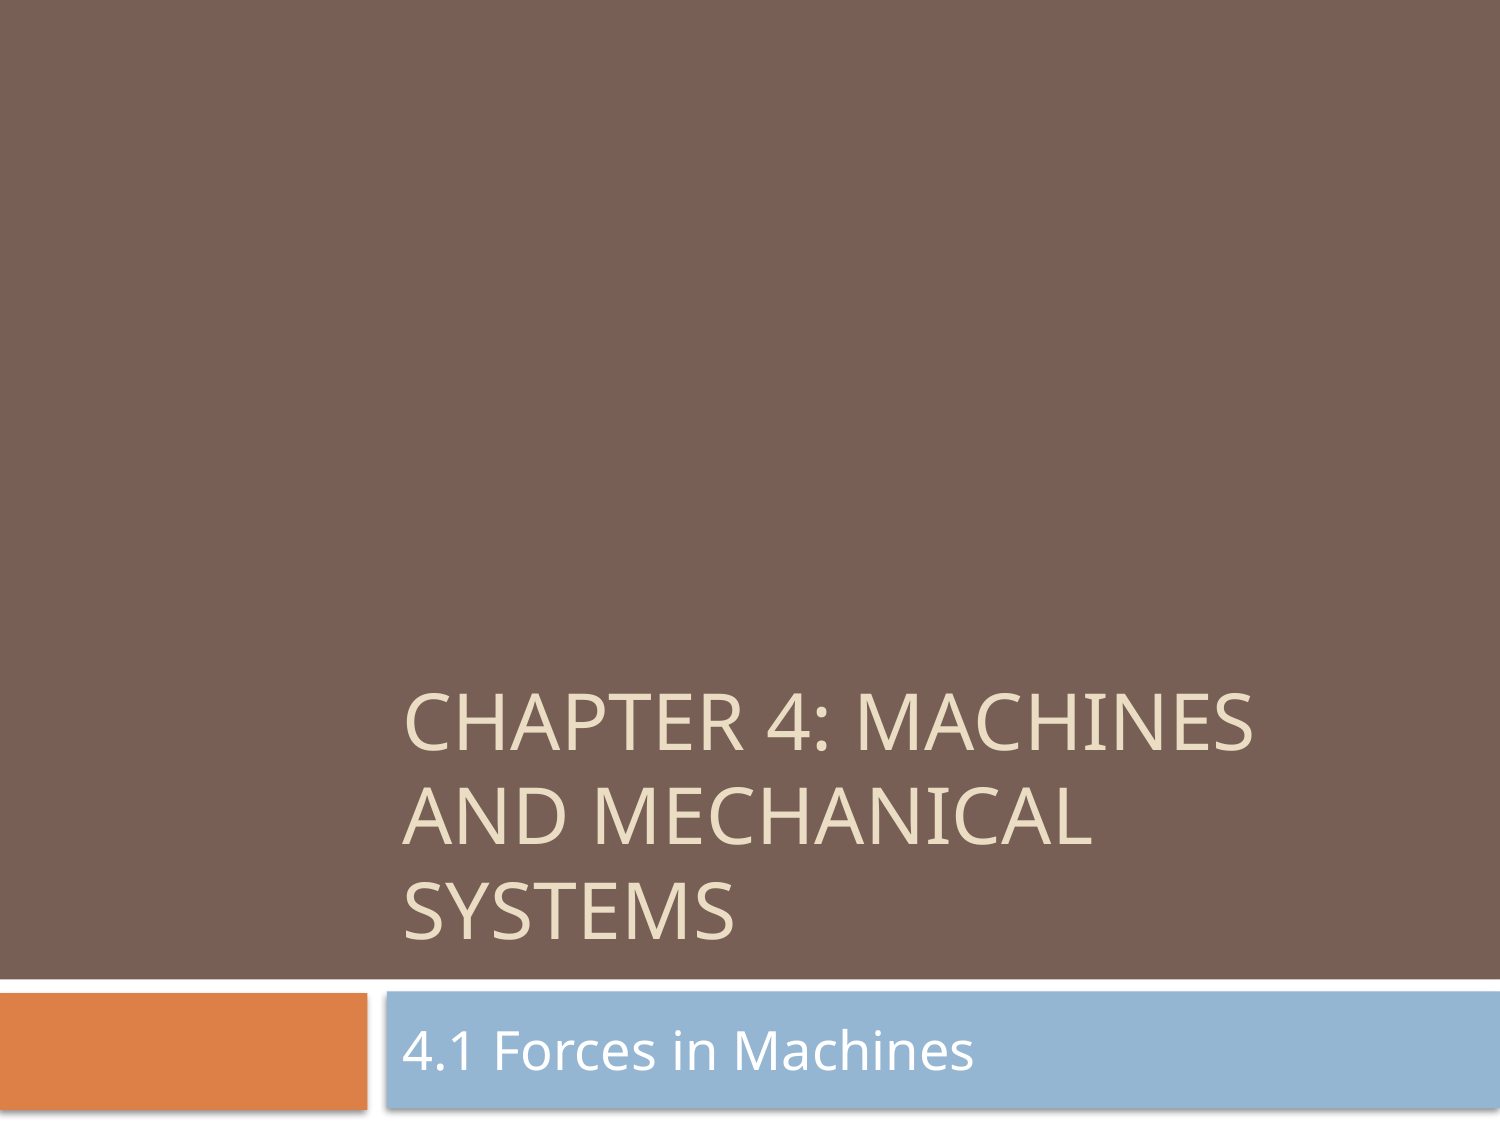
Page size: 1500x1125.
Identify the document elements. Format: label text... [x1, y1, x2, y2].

title Chapter 4: Machines and Mechanical Systems [387, 662, 1450, 963]
subtitle 4.1 Forces in Machines [387, 992, 1488, 1105]
